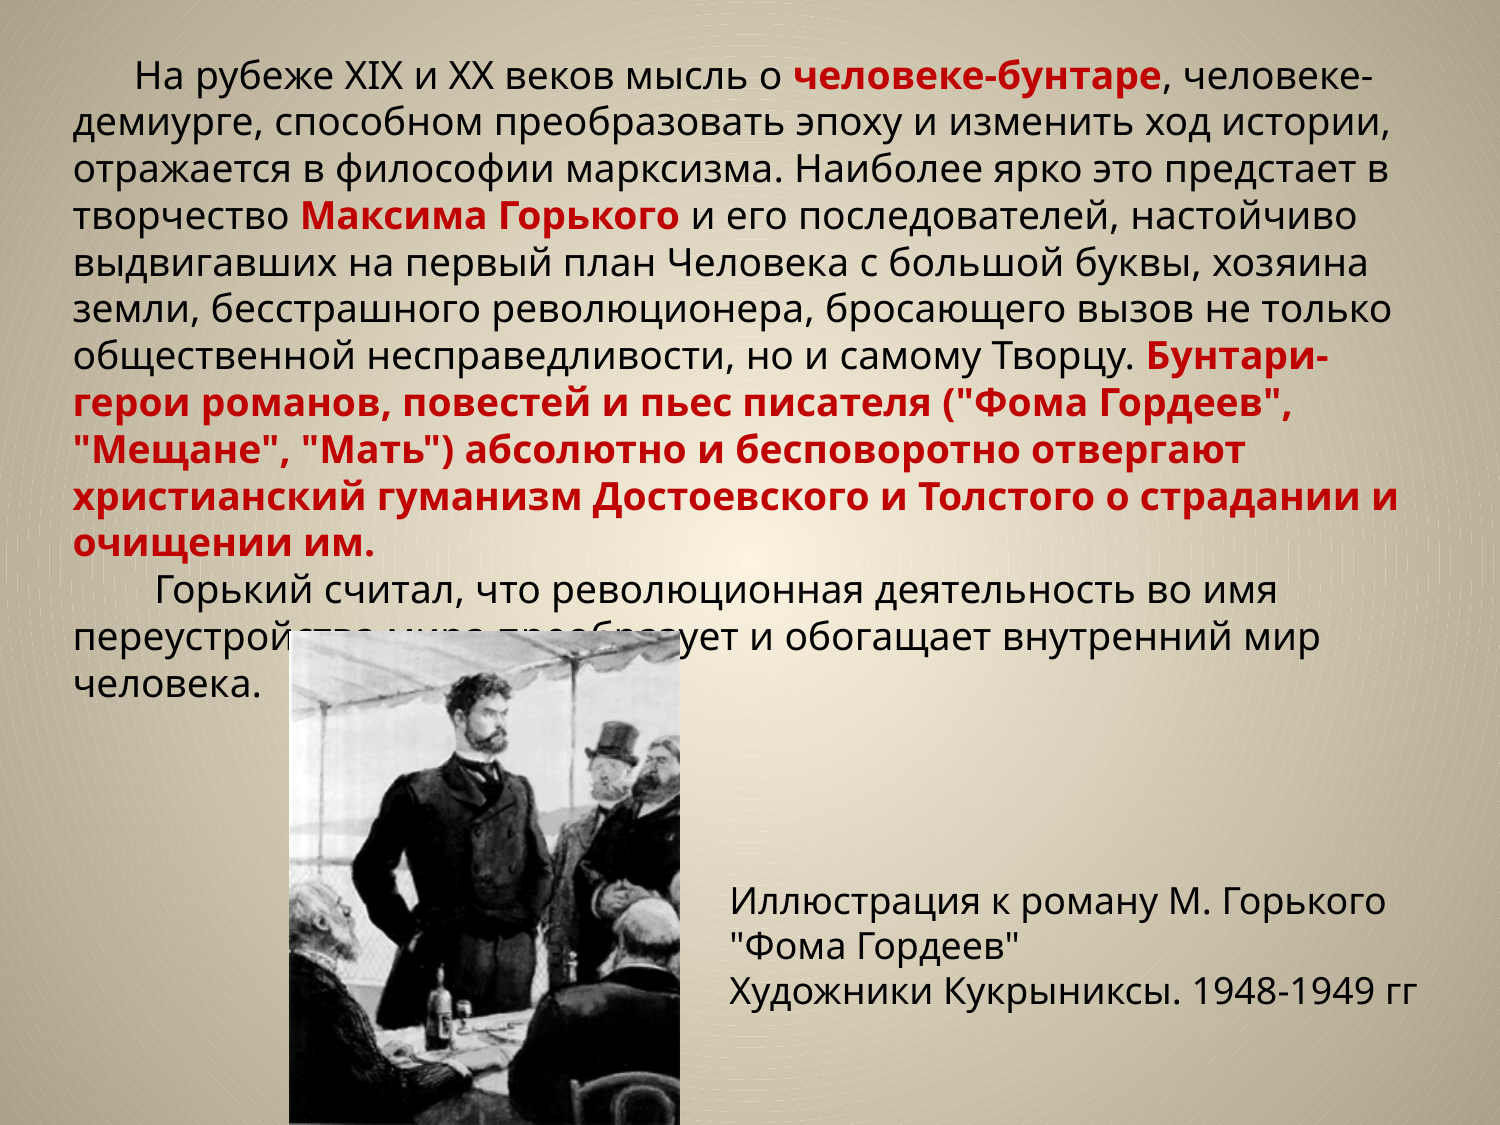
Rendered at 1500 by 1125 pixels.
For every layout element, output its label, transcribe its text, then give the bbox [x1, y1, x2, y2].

list На рубеже XIX и XX веков мысль о человеке-бунтаре, человеке-демиурге, способном преобразовать эпоху и изменить ход истории, отражается в философии марксизма. Наиболее ярко это предстает в творчество Максима Горького и его последователей, настойчиво выдвигавших на первый план Человека с большой буквы, хозяина земли, бесстрашного революционера, бросающего вызов не только общественной несправедливости, но и самому Творцу. Бунтари-герои романов, повестей и пьес писателя ("Фома Гордеев", "Мещане", "Мать") абсолютно и бесповоротно отвергают христианский гуманизм Достоевского и Толстого о страдании и очищении им. Горький считал, что революционная деятельность во имя переустройства мира преобразует и обогащает внутренний мир человека. [64, 42, 1415, 728]
picture [289, 631, 680, 1125]
text_box Иллюстрация к роману М. Горького "Фома Гордеев" Художники Кукрыниксы. 1948-1949 гг [714, 869, 1465, 1020]
